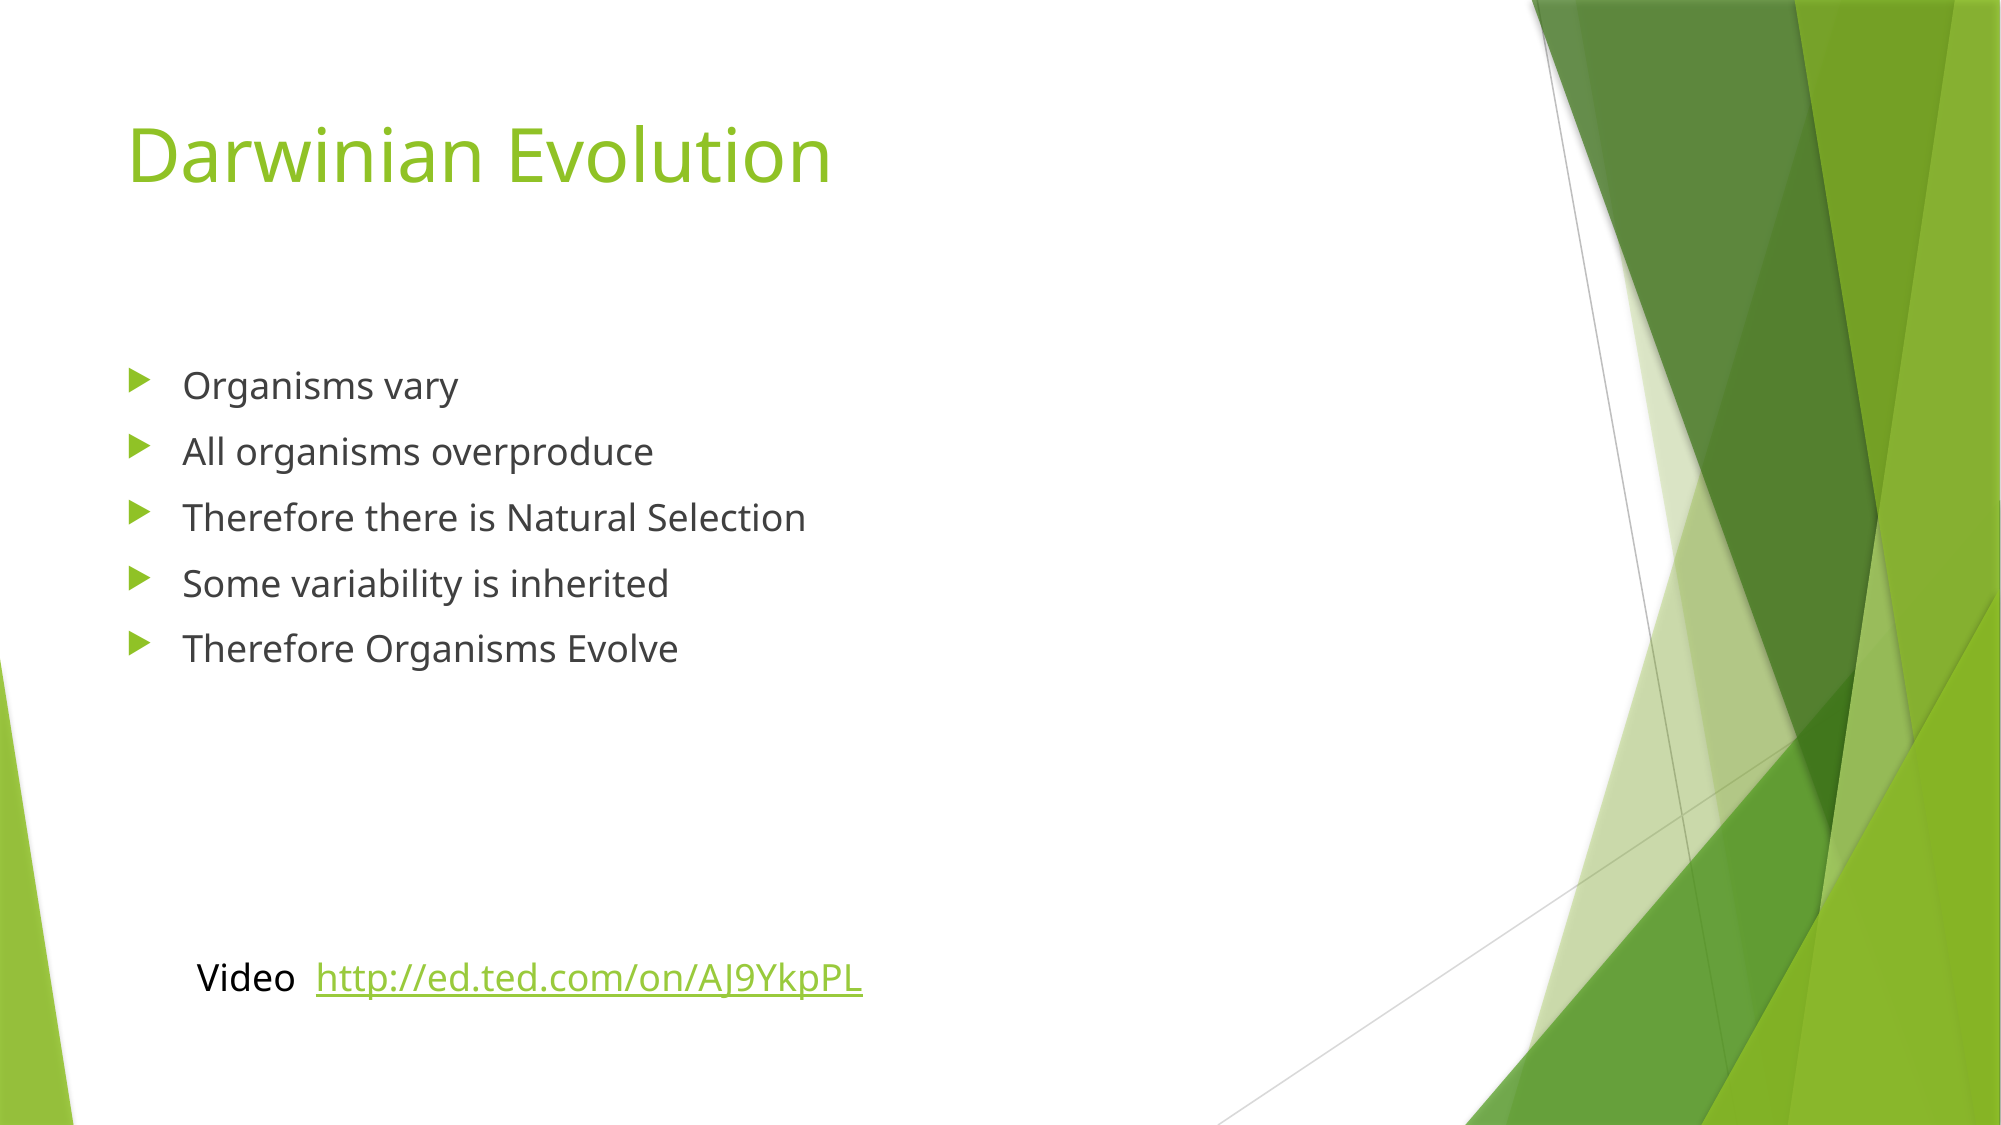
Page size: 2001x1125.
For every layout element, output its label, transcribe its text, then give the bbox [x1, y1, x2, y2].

text_box Video http://ed.ted.com/on/AJ9YkpPL [182, 946, 1209, 1058]
title Darwinian Evolution [111, 99, 1522, 317]
list Organisms vary All organisms overproduce Therefore there is Natural Selection Some variability is inherited Therefore Organisms Evolve [111, 354, 1522, 992]
